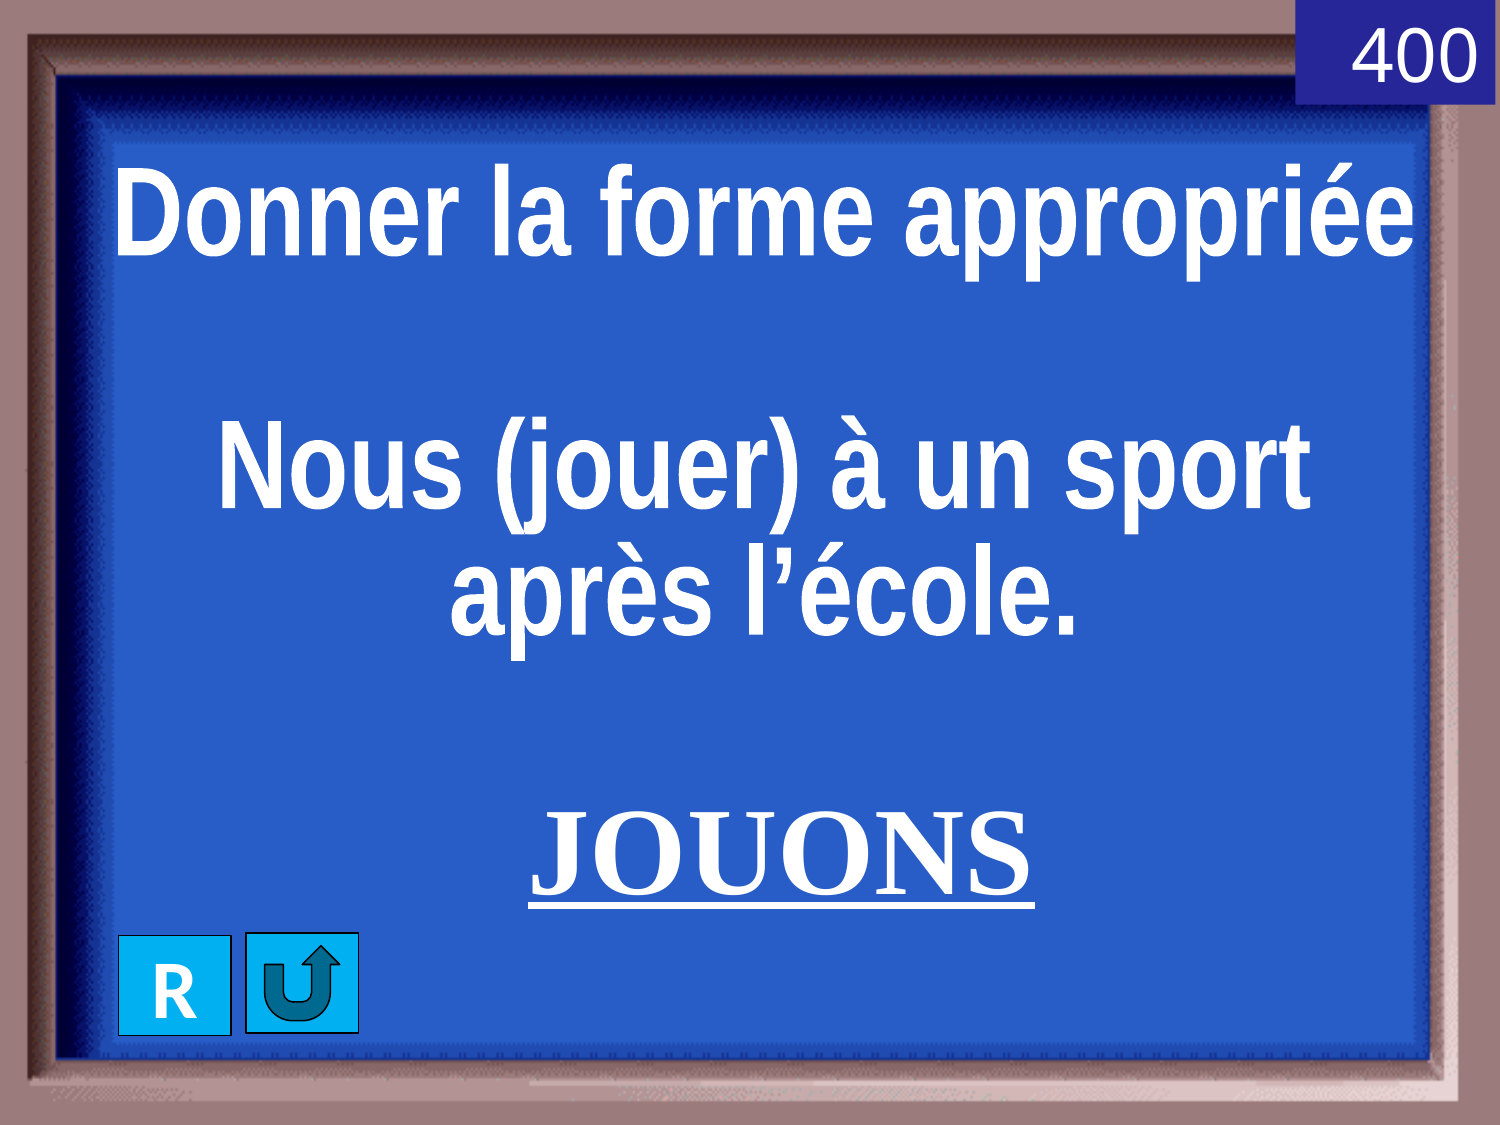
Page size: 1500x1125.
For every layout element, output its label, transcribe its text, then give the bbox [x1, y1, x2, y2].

picture [0, 0, 1500, 1125]
text_box 400 [1295, 0, 1496, 105]
text_box R [118, 935, 232, 1036]
text_box [245, 933, 359, 1034]
text_box JOUONS [125, 762, 1438, 928]
